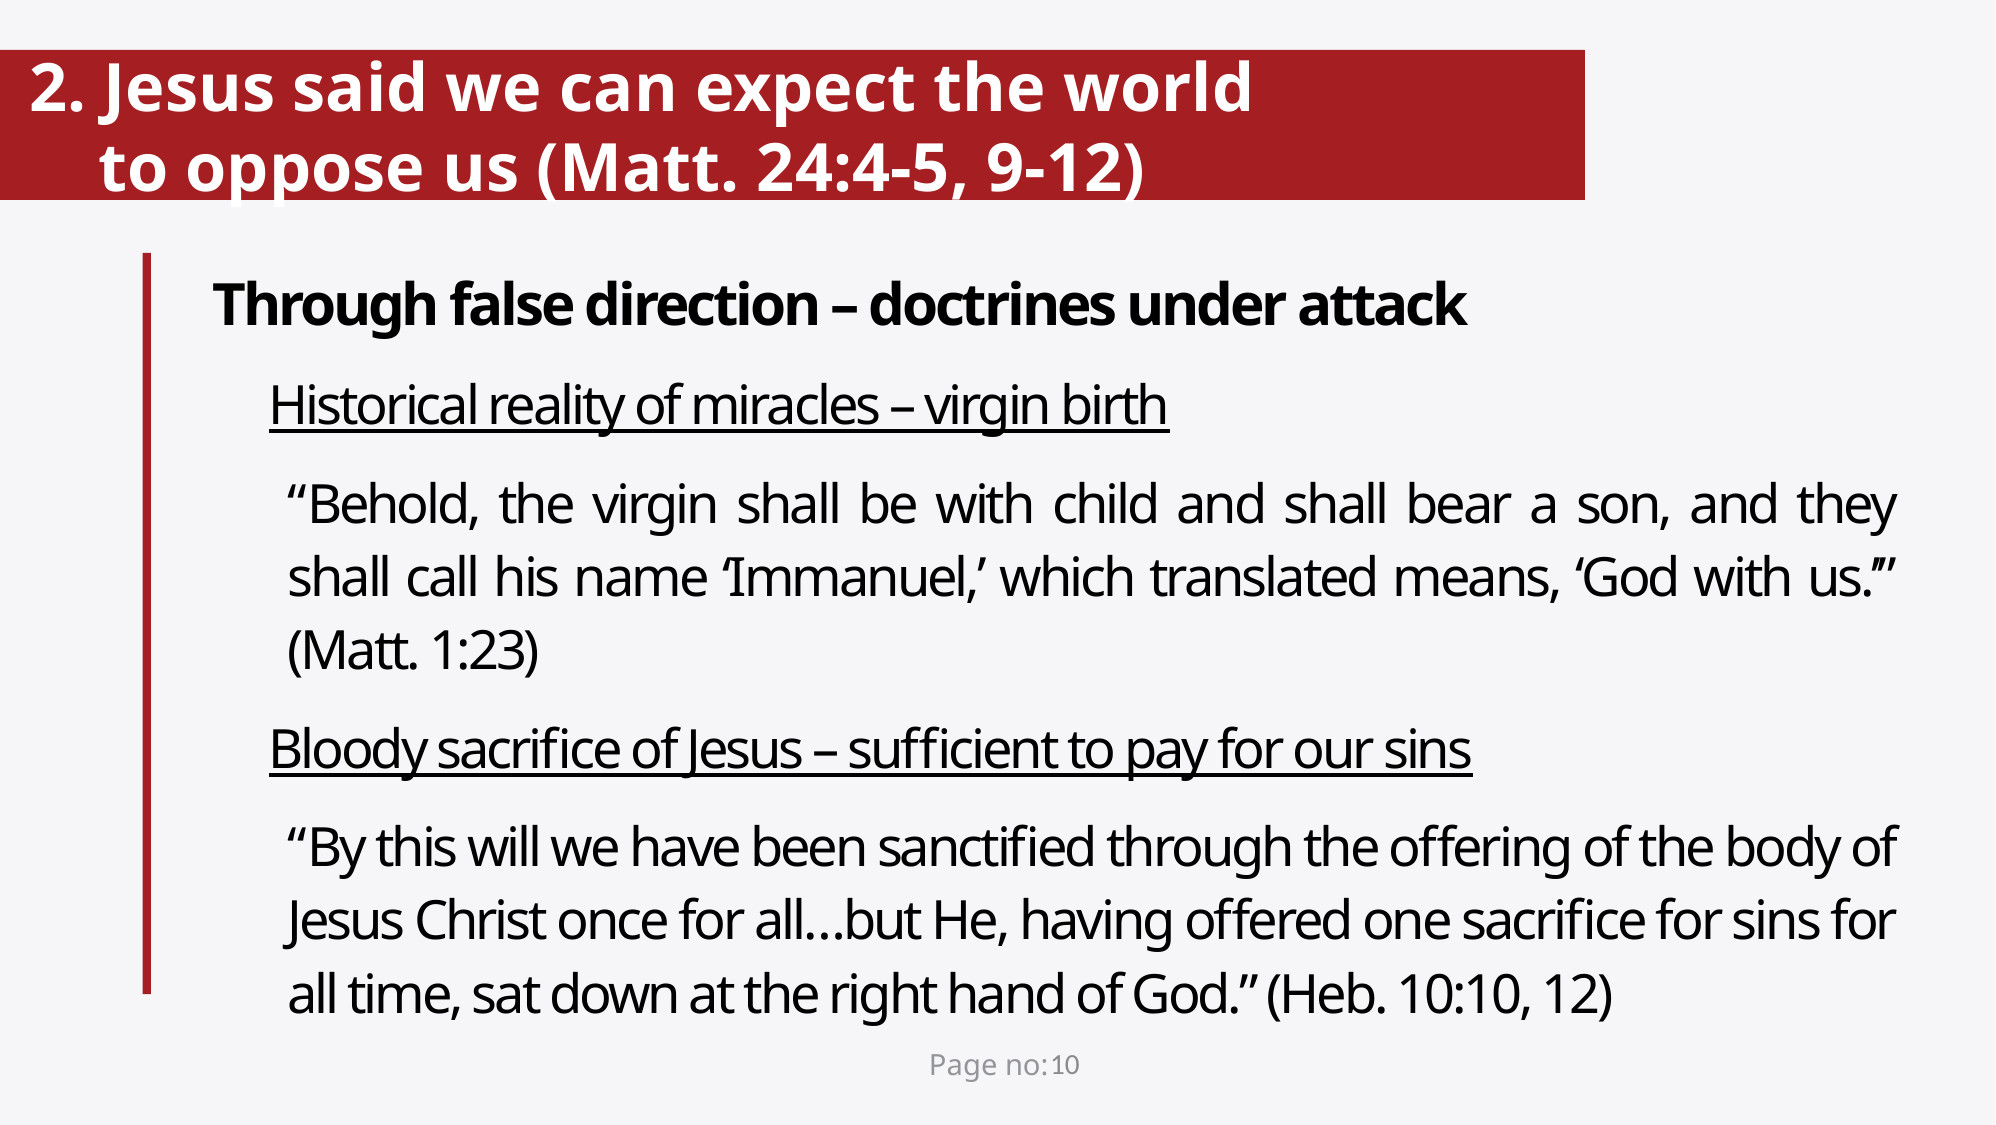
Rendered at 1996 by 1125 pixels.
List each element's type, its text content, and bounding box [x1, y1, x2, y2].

title 2. Jesus said we can expect the world to oppose us (Matt. 24:4-5, 9-12) [14, 62, 1810, 188]
subtitle Through false direction – doctrines under attack Historical reality of miracles – virgin birth “Behold, the virgin shall be with child and shall bear a son, and they shall call his name ‘Immanuel,’ which translated means, ‘God with us.’” (Matt. 1:23) Bloody sacrifice of Jesus – sufficient to pay for our sins “By this will we have been sanctified through the offering of the body of Jesus Christ once for all…but He, having offered one sacrifice for sins for all time, sat down at the right hand of God.” (Heb. 10:10, 12) [197, 250, 1910, 1001]
